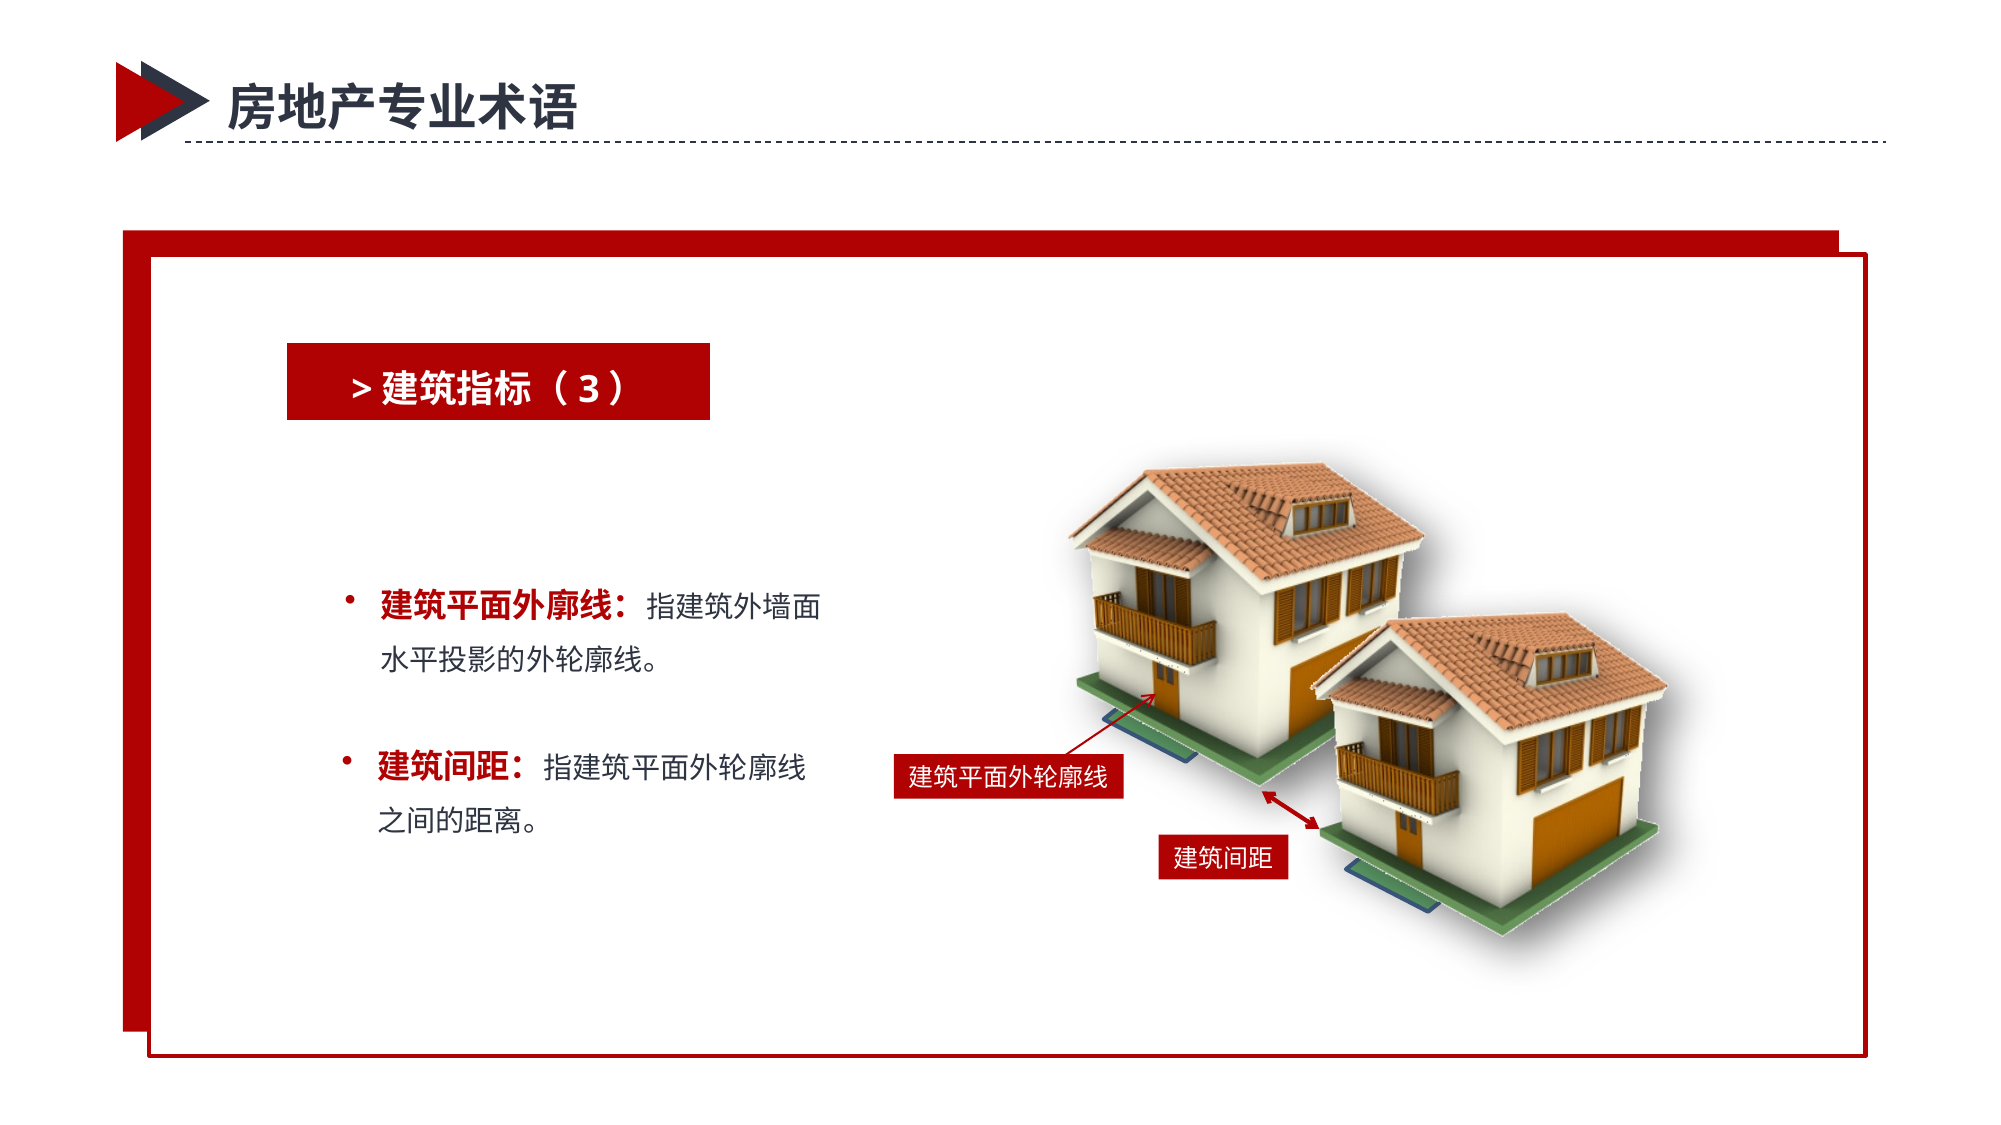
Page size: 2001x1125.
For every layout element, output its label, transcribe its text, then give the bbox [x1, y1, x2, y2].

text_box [1063, 693, 1157, 757]
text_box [1007, 441, 1459, 817]
text_box 房地产专业术语 [199, 68, 607, 157]
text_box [1249, 591, 1701, 967]
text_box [122, 230, 1866, 1057]
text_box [1261, 791, 1320, 830]
